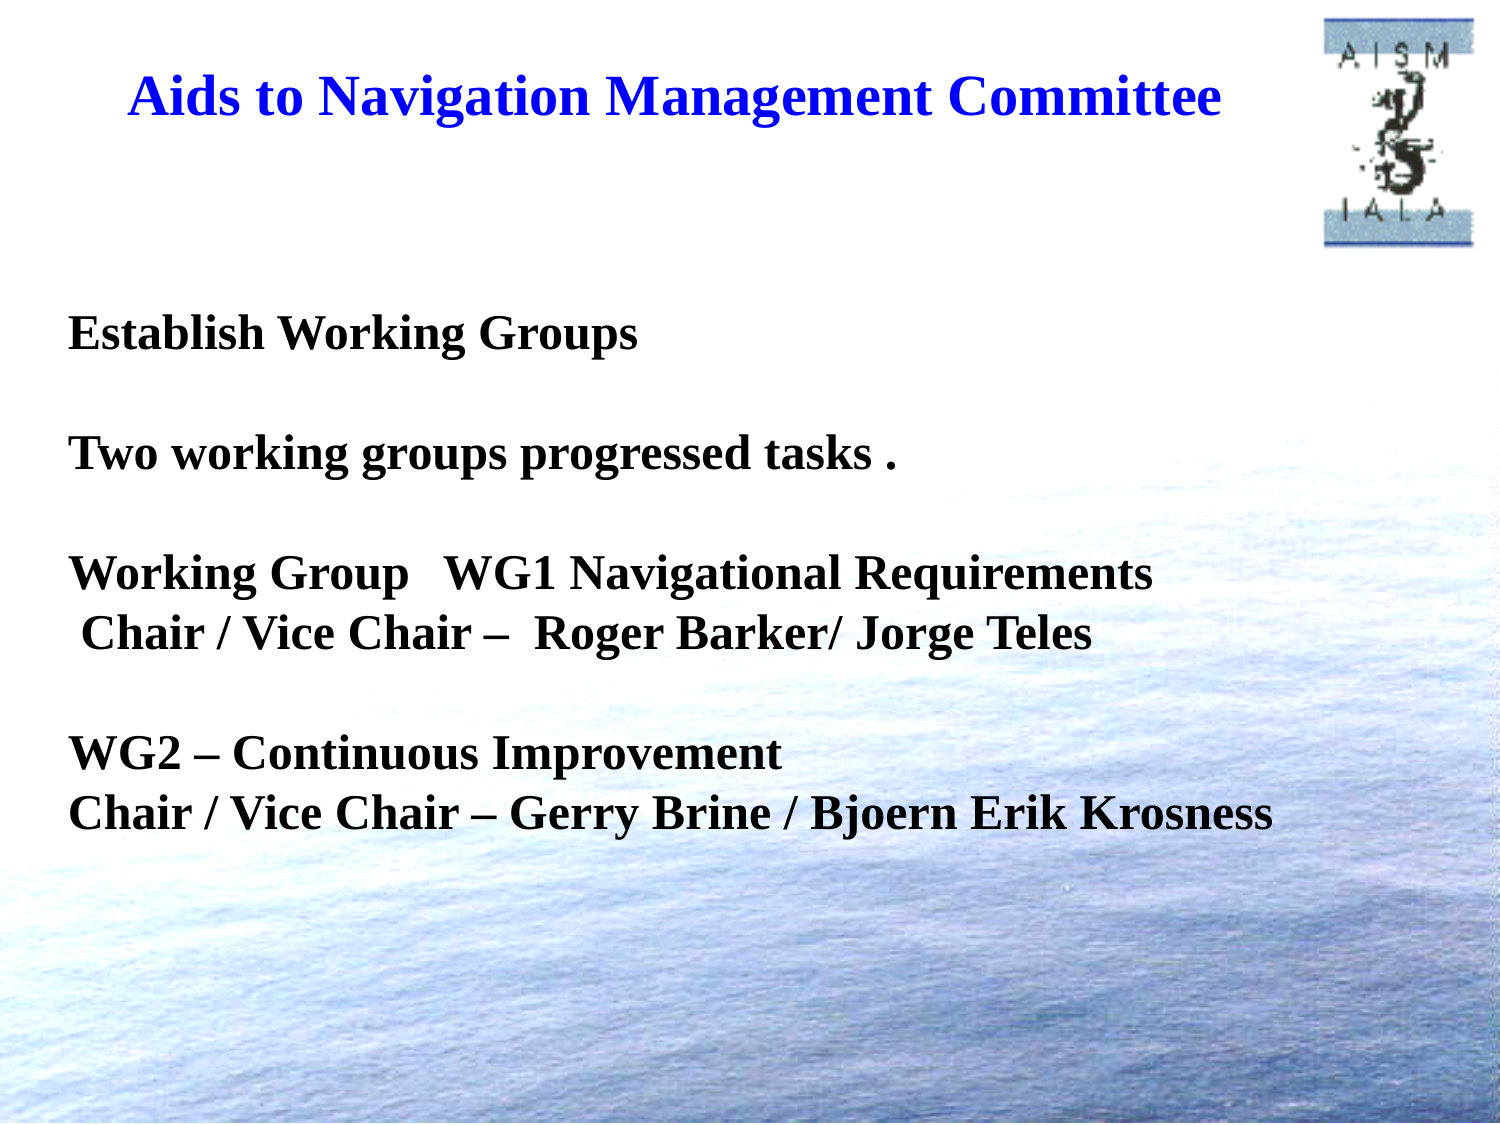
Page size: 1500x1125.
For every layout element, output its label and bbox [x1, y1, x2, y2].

text_box [1297, 0, 1500, 275]
picture [0, 0, 1500, 1124]
